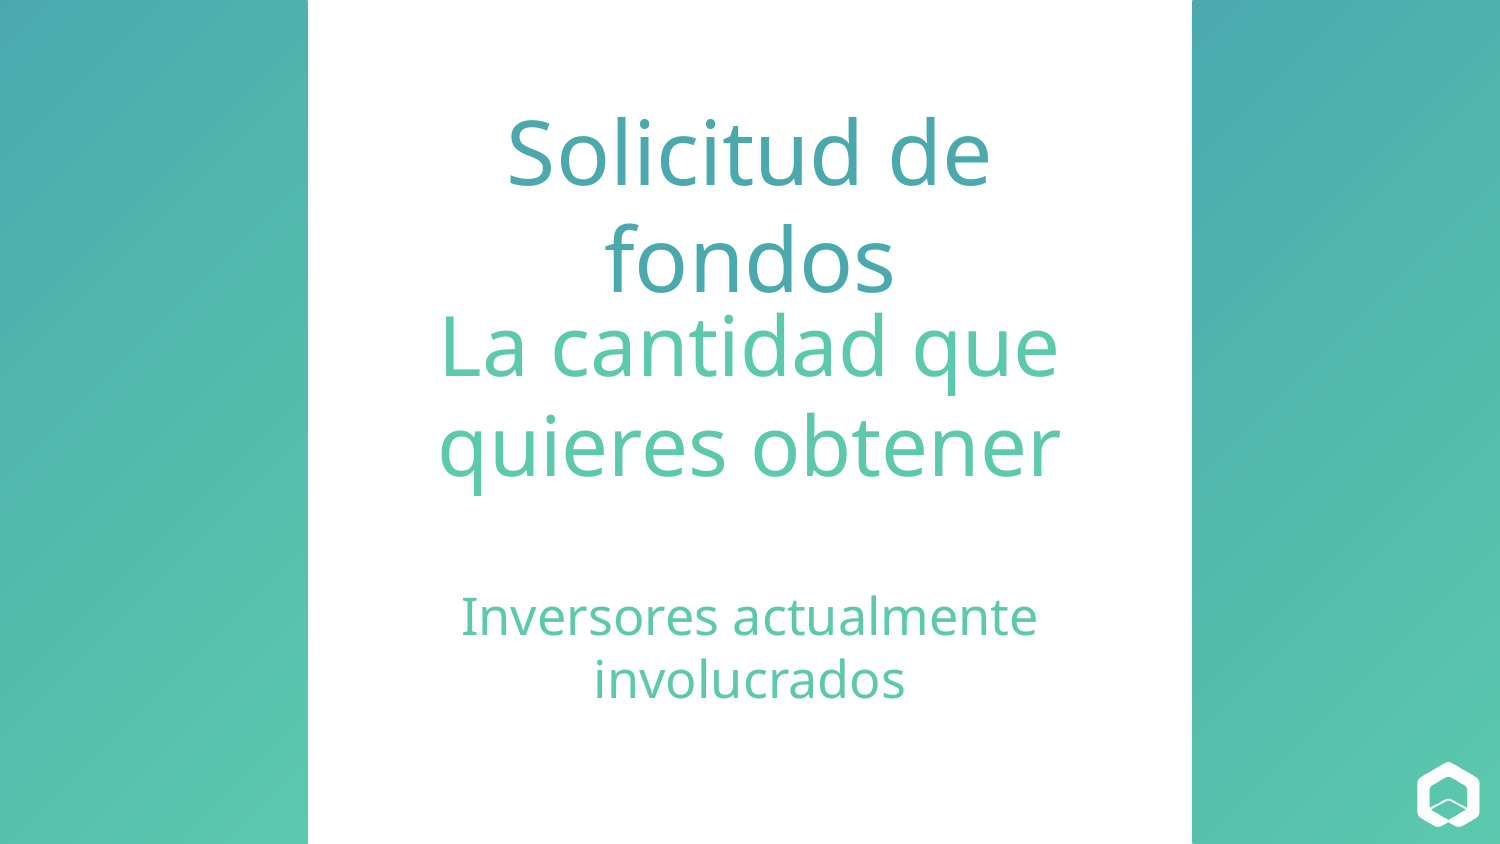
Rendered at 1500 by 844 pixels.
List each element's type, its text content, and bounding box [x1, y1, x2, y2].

text_box Inversores actualmente involucrados [406, 568, 1094, 668]
text_box Solicitud de fondos [336, 80, 1165, 319]
text_box La cantidad que quieres obtener [384, 278, 1116, 475]
picture [1416, 762, 1489, 827]
